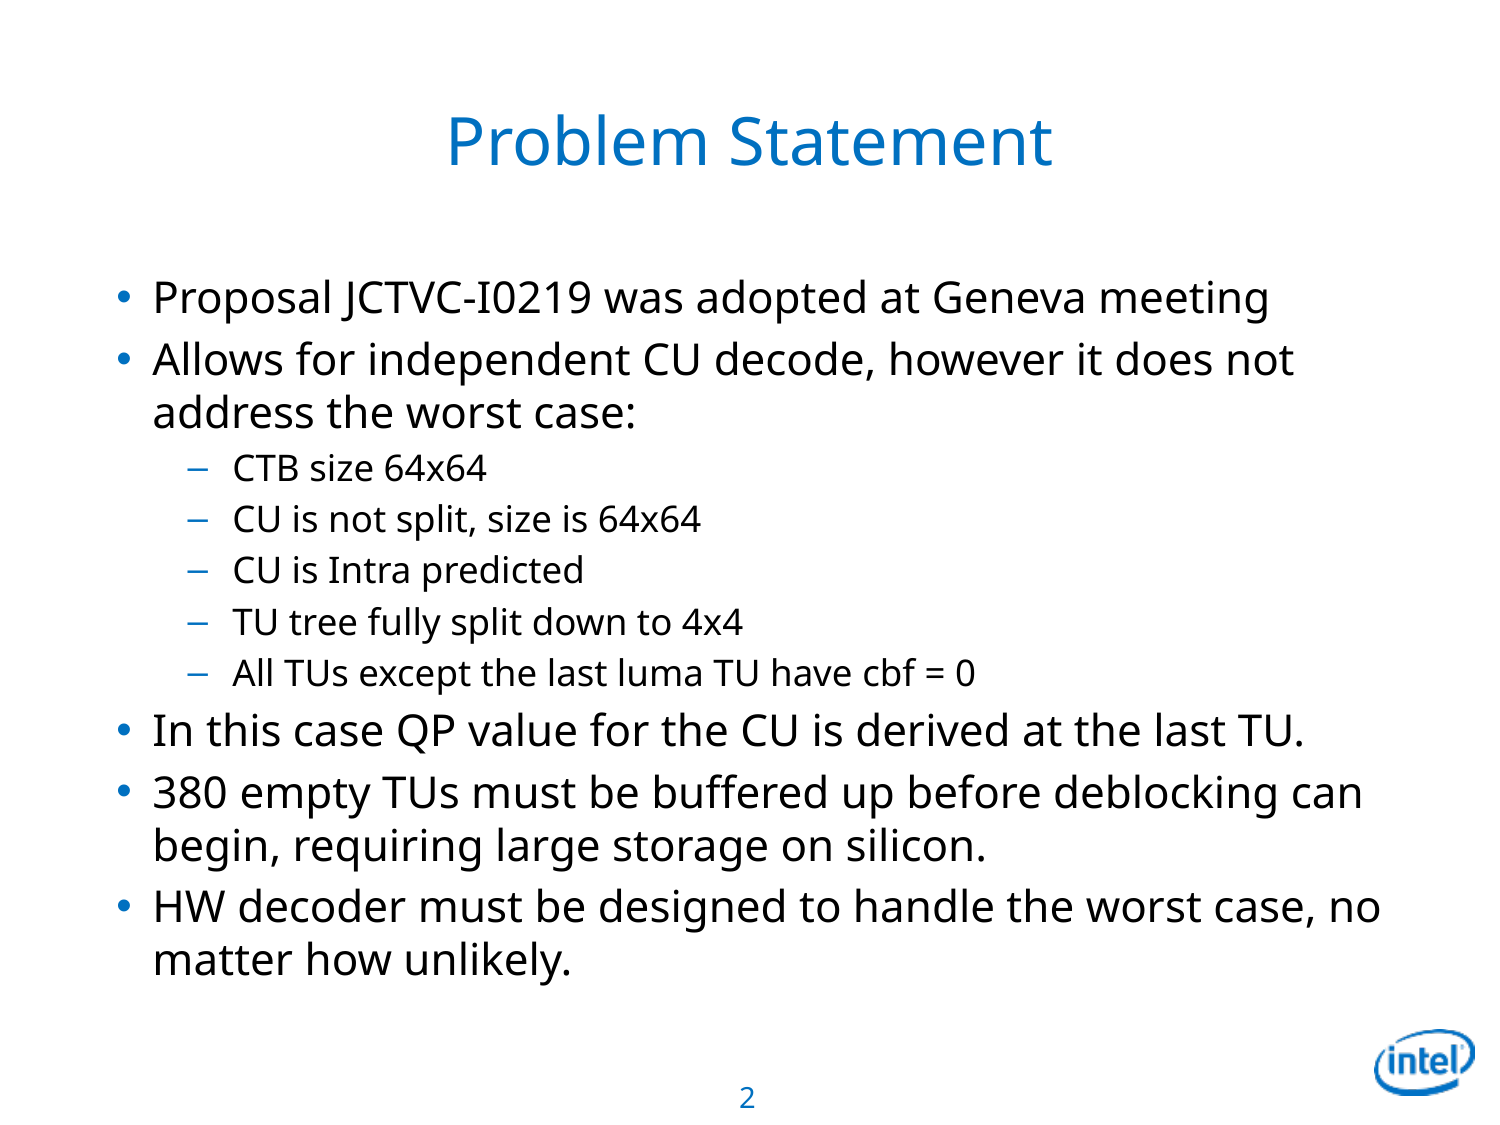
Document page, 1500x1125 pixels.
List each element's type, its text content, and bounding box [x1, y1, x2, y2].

title Problem Statement [75, 45, 1425, 233]
list Proposal JCTVC-I0219 was adopted at Geneva meeting Allows for independent CU decode, however it does not address the worst case: CTB size 64x64 CU is not split, size is 64x64 CU is Intra predicted TU tree fully split down to 4x4 All TUs except the last luma TU have cbf = 0 In this case QP value for the CU is derived at the last TU. 380 empty TUs must be buffered up before deblocking can begin, requiring large storage on silicon. HW decoder must be designed to handle the worst case, no matter how unlikely. [75, 262, 1425, 1005]
picture [1374, 1029, 1475, 1096]
